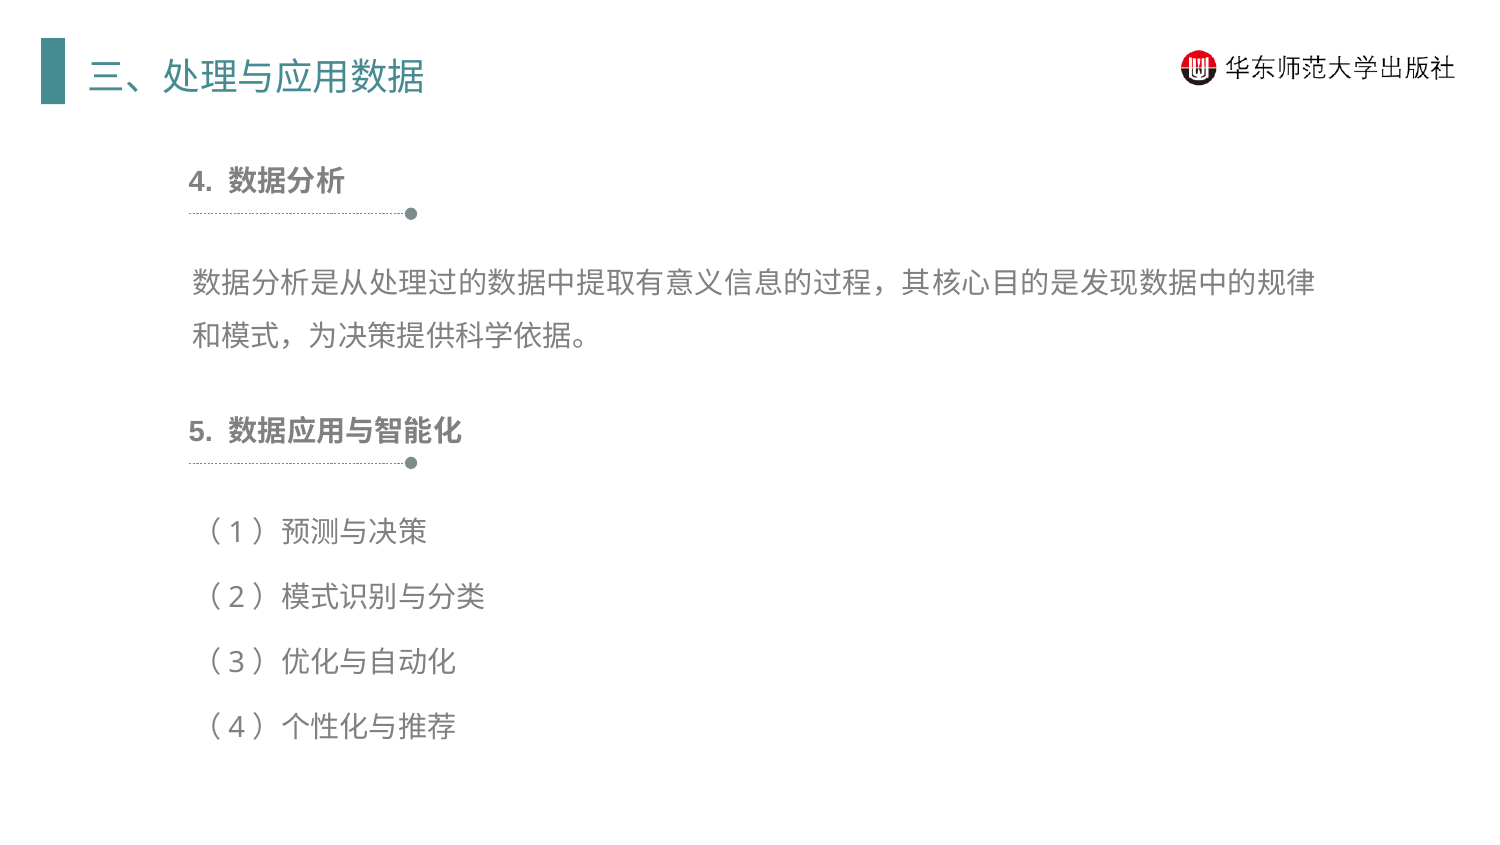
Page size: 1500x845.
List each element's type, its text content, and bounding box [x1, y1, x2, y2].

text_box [177, 155, 1332, 361]
picture [1181, 38, 1485, 86]
text_box 三、处理与应用数据 [76, 47, 615, 104]
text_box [177, 404, 1332, 755]
